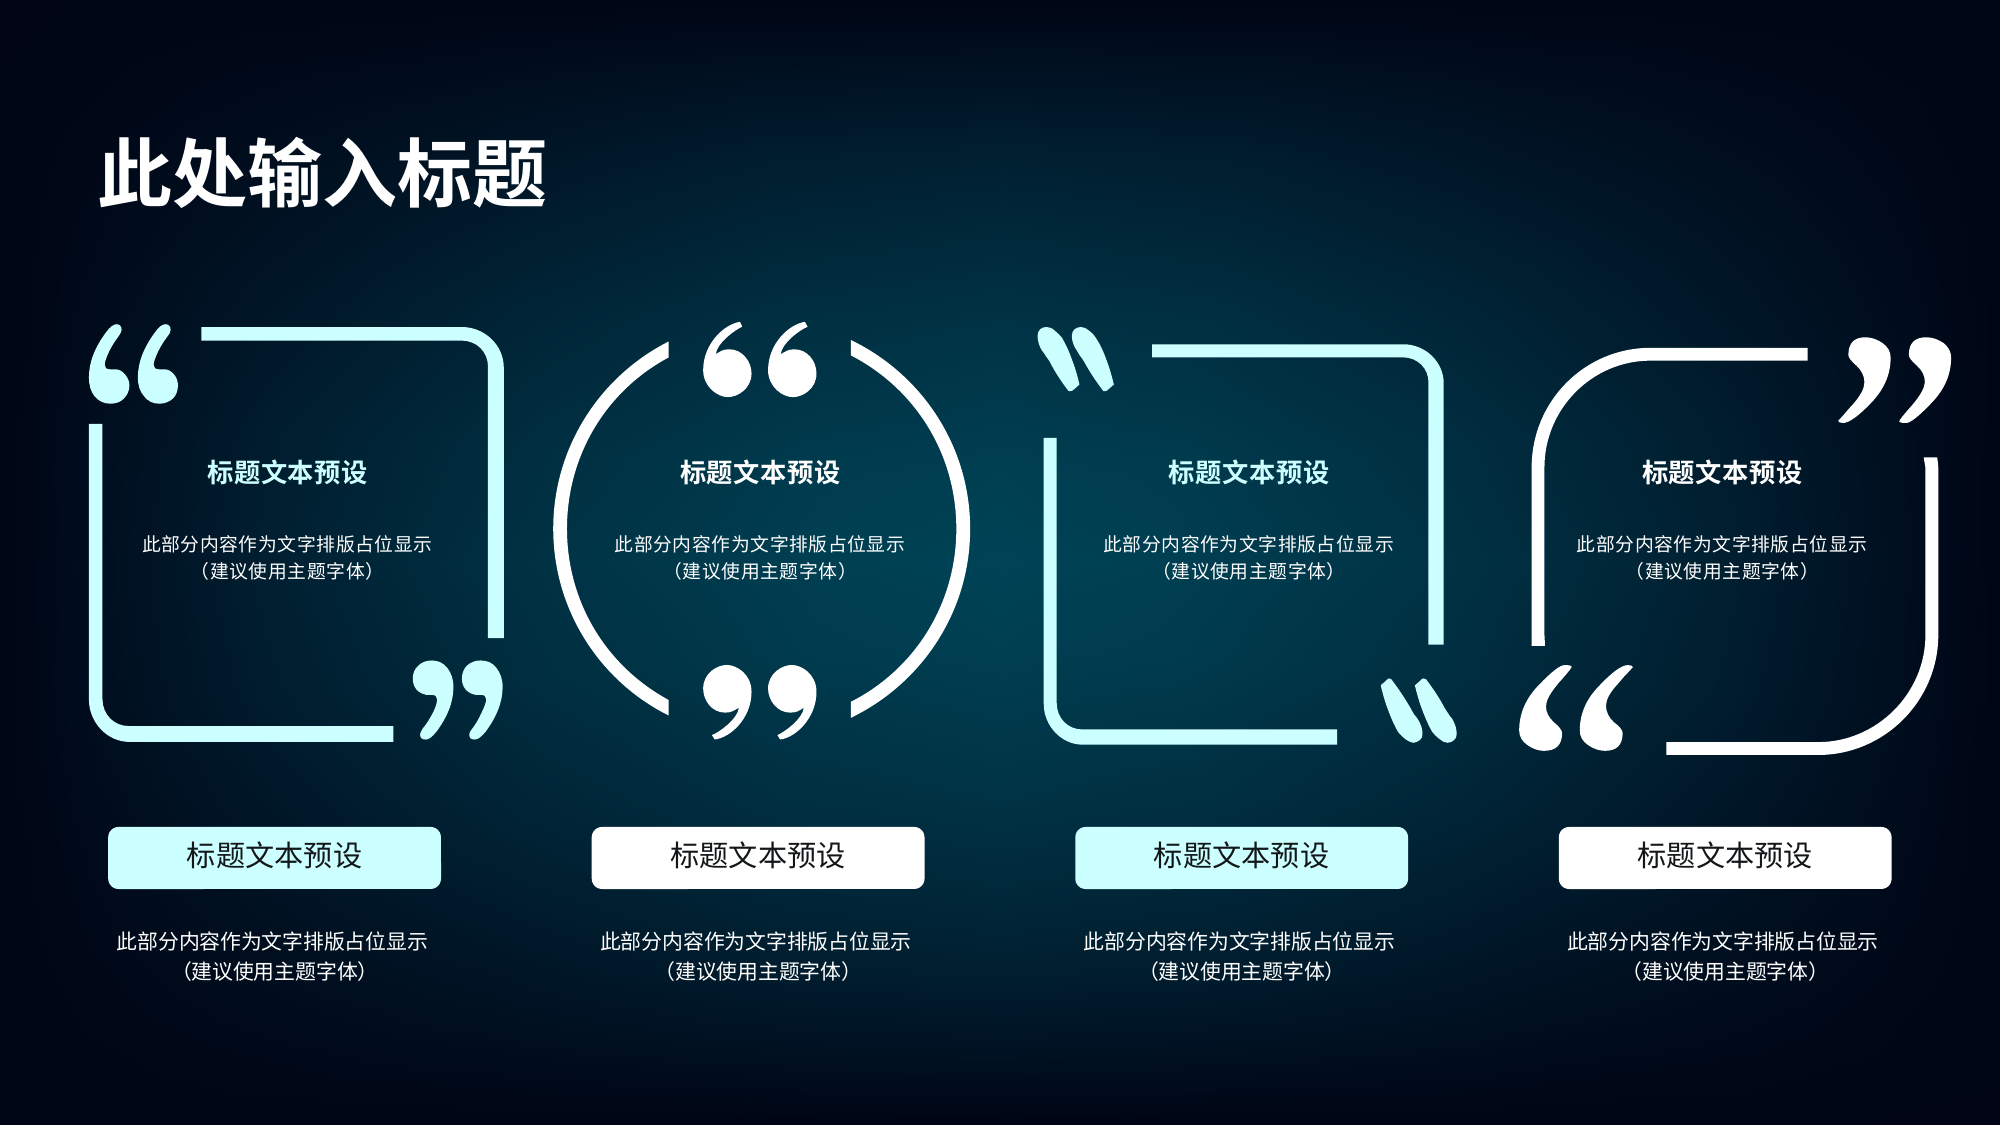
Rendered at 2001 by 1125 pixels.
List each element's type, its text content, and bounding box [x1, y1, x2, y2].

text_box 此处输入标题 [82, 101, 799, 321]
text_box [34, 321, 1966, 1006]
picture [0, 0, 2000, 1125]
